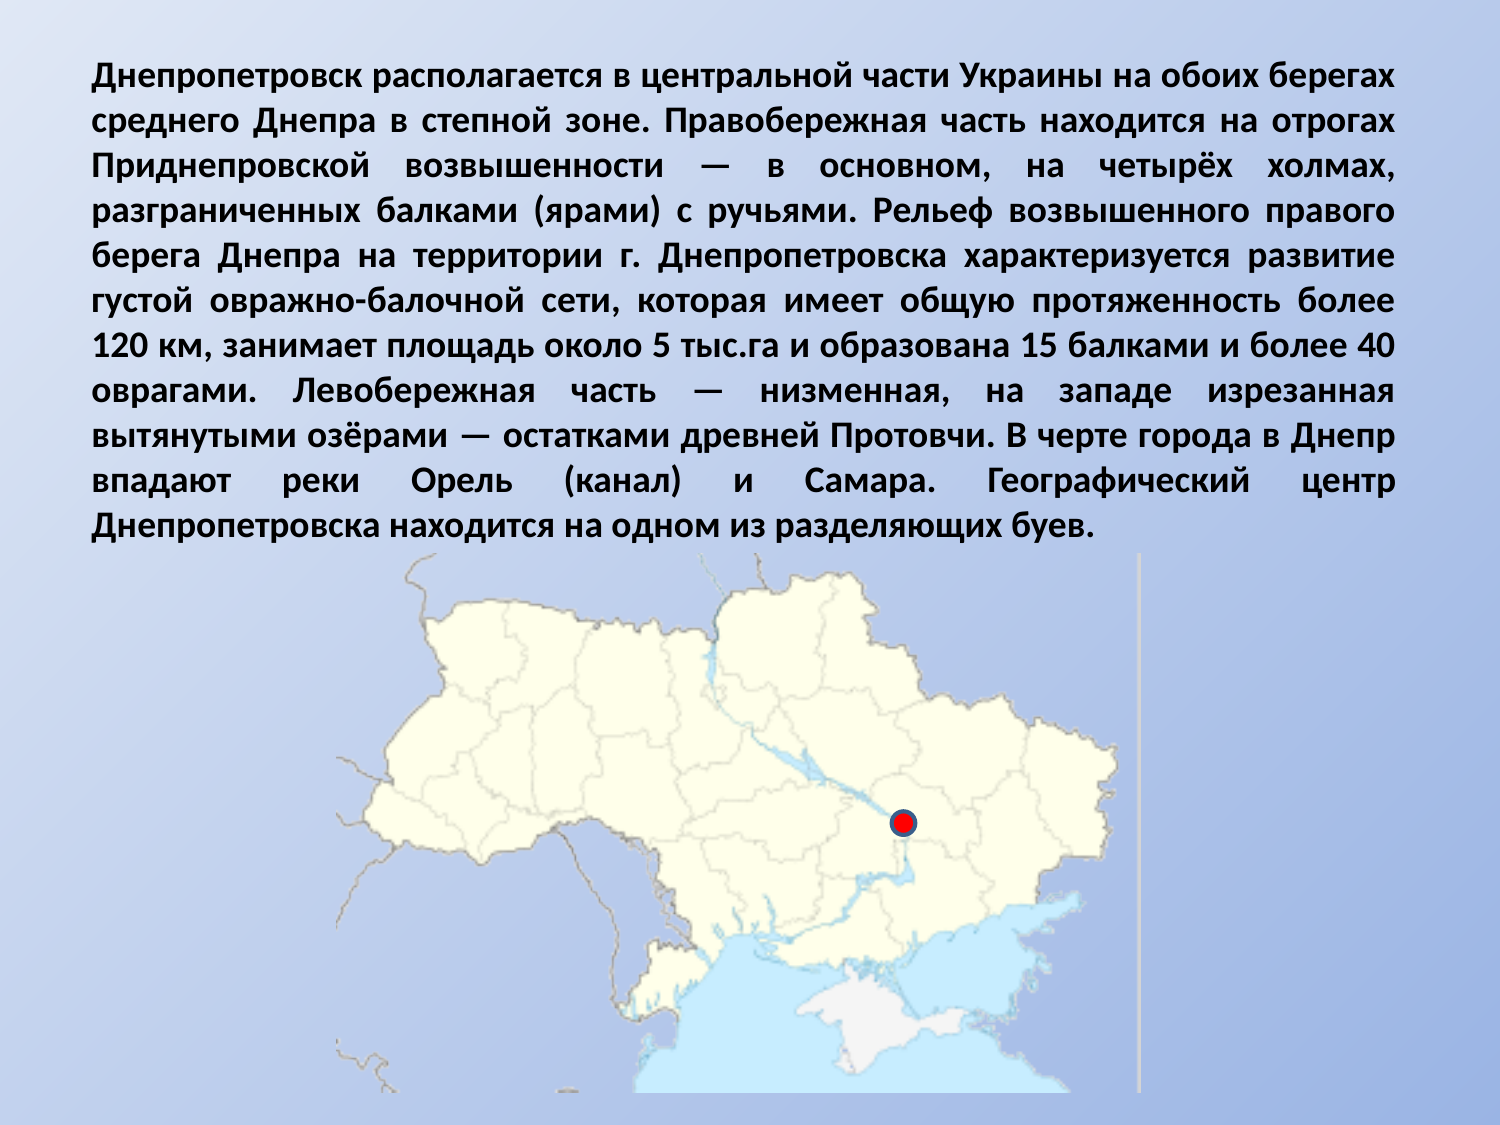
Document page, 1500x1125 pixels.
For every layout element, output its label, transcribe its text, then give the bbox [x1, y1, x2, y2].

text_box Днепропетровск располагается в центральной части Украины на обоих берегах среднего Днепра в степной зоне. Правобережная часть находится на отрогах Приднепровской возвышенности — в основном, на четырёх холмах, разграниченных балками (ярами) с ручьями. Рельеф возвышенного правого берега Днепра на территории г. Днепропетровска характеризуется развитие густой овражно-балочной сети, которая имеет общую протяженность более 120 км, занимает площадь около 5 тыс.га и образована 15 балками и более 40 оврагами. Левобережная часть — низменная, на западе изрезанная вытянутыми озёрами — остатками древней Протовчи. В черте города в Днепр впадают реки Орель (канал) и Самара. Географический центр Днепропетровска находится на одном из разделяющих буев. [76, 42, 1412, 553]
picture [336, 553, 1141, 1093]
